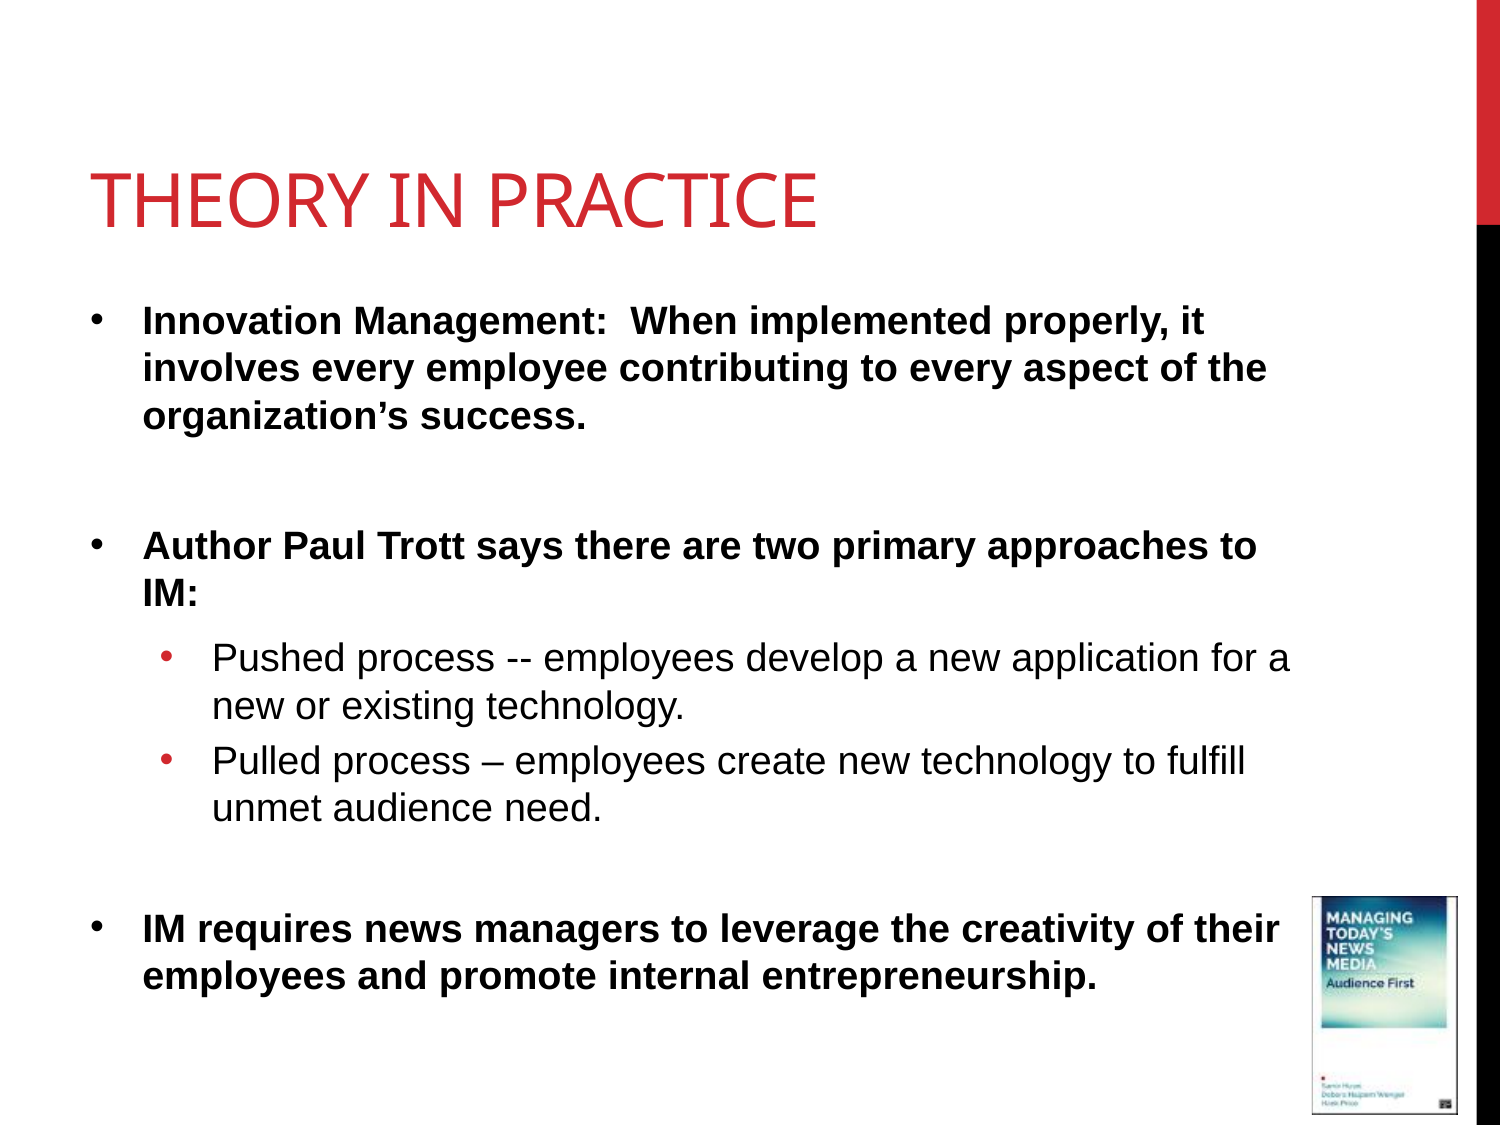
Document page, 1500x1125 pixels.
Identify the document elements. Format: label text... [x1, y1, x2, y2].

picture [1311, 896, 1458, 1115]
title Theory in practice [75, 25, 1025, 250]
list Innovation Management: When implemented properly, it involves every employee contributing to every aspect of the organization’s success. Author Paul Trott says there are two primary approaches to IM: Pushed process -- employees develop a new application for a new or existing technology. Pulled process – employees create new technology to fulfill unmet audience need. IM requires news managers to leverage the creativity of their employees and promote internal entrepreneurship. [75, 287, 1325, 1005]
